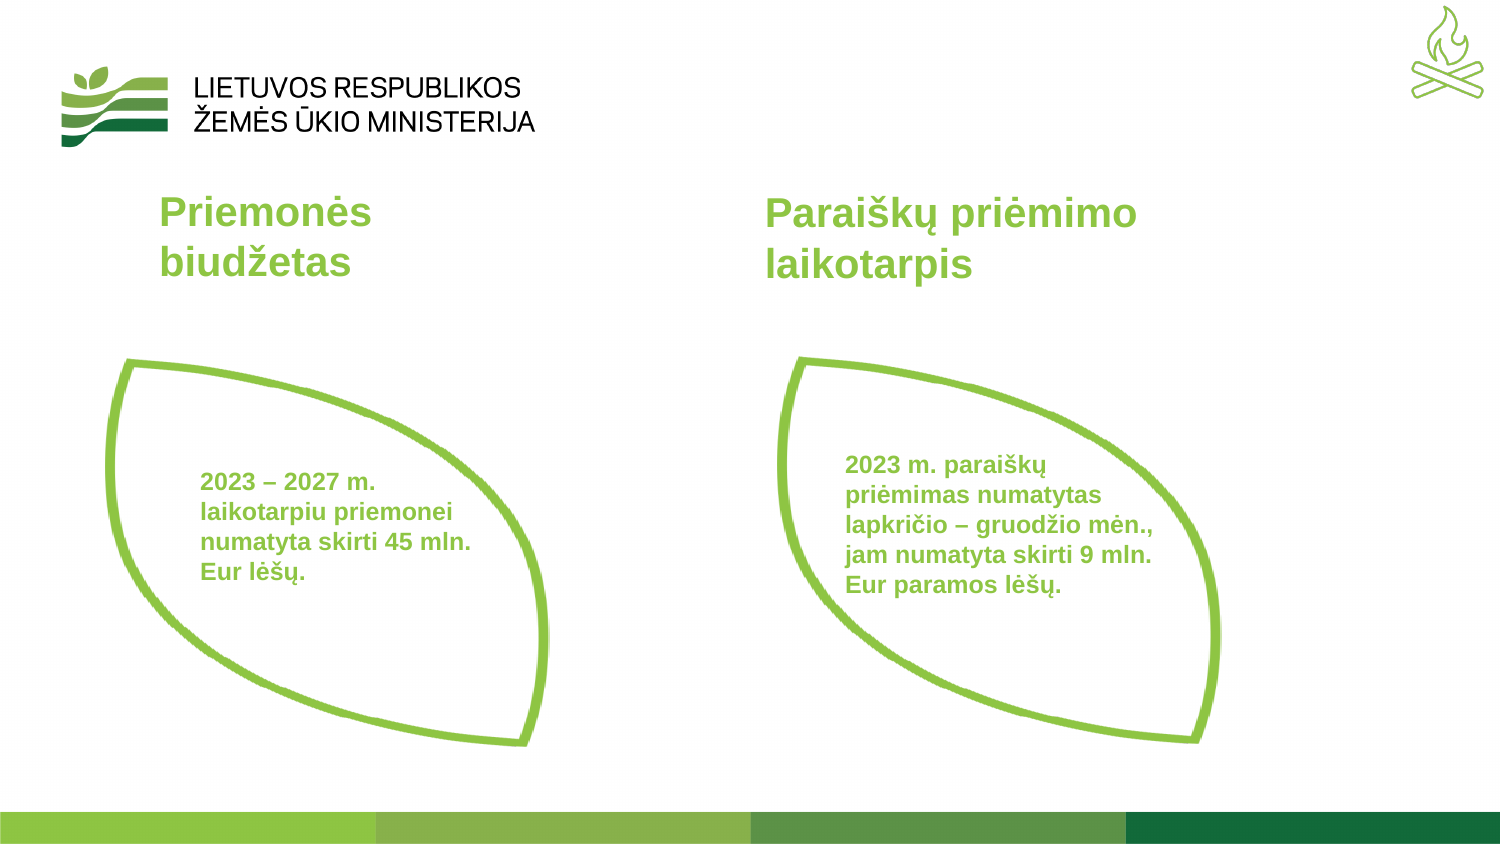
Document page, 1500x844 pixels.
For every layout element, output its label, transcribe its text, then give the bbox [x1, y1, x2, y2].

text_box Priemonės biudžetas [144, 177, 556, 293]
text_box ​ [298, 315, 1424, 366]
text_box Paraiškų priėmimo laikotarpis​ [750, 178, 1219, 294]
picture [0, 0, 1500, 844]
